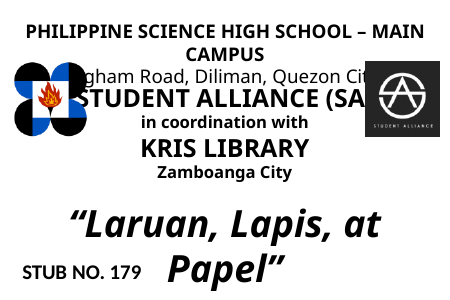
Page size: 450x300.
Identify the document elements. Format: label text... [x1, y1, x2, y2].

text_box “Laruan, Lapis, at Papel” [0, 192, 450, 298]
text_box STUDENT ALLIANCE (SA) in coordination with KRIS LIBRARY Zamboanga City [0, 74, 450, 190]
text_box PHILIPPINE SCIENCE HIGH SCHOOL – MAIN CAMPUS Agham Road, Diliman, Quezon City [0, 12, 450, 74]
text_box STUB NO. 179 [7, 251, 213, 292]
picture [12, 60, 88, 137]
picture [364, 60, 441, 137]
